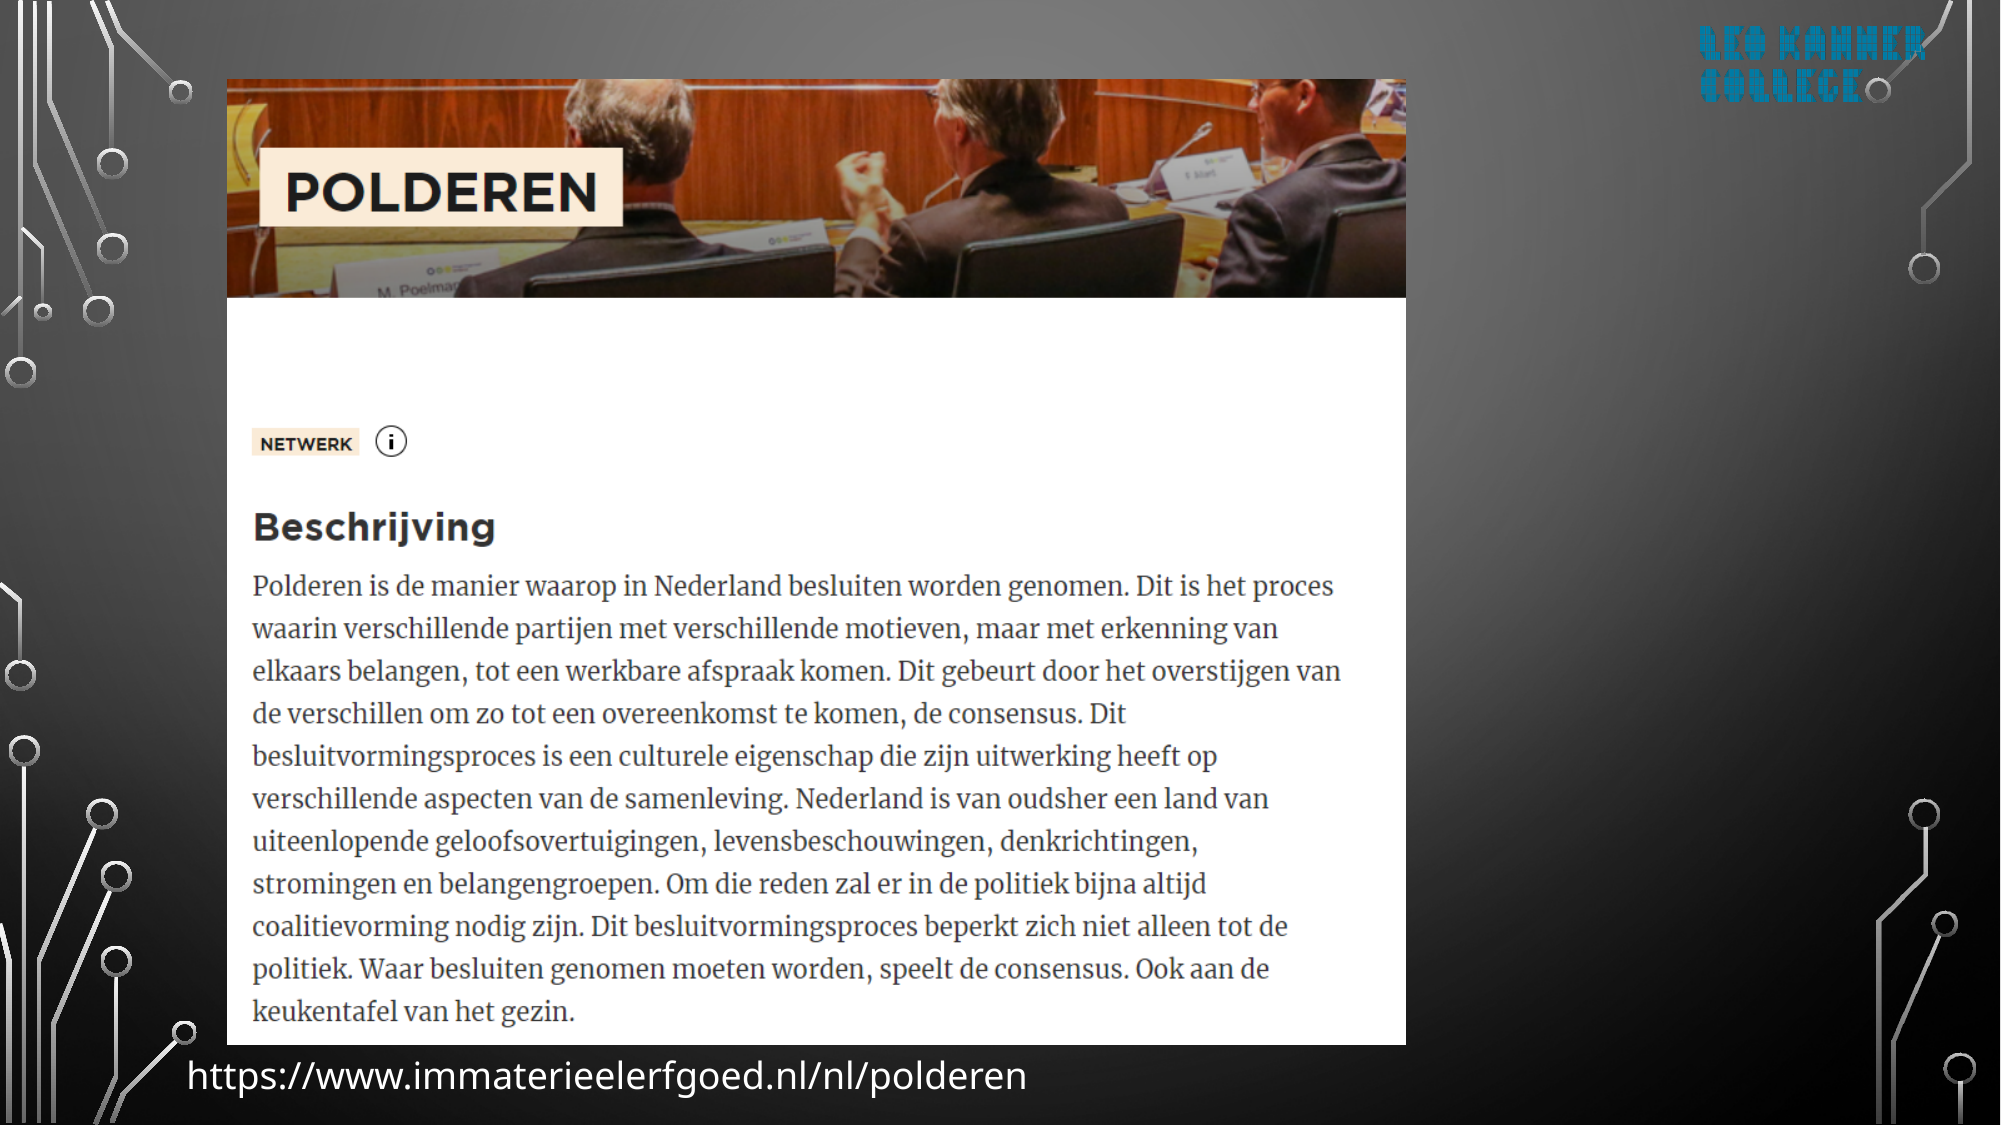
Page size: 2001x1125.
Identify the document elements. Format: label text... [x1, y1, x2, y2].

text_box https://www.immaterieelerfgoed.nl/nl/polderen [171, 1044, 1044, 1105]
picture [1921, 38, 1925, 48]
picture [1699, 26, 1925, 102]
picture [226, 79, 1407, 1046]
picture [1785, 26, 1794, 34]
